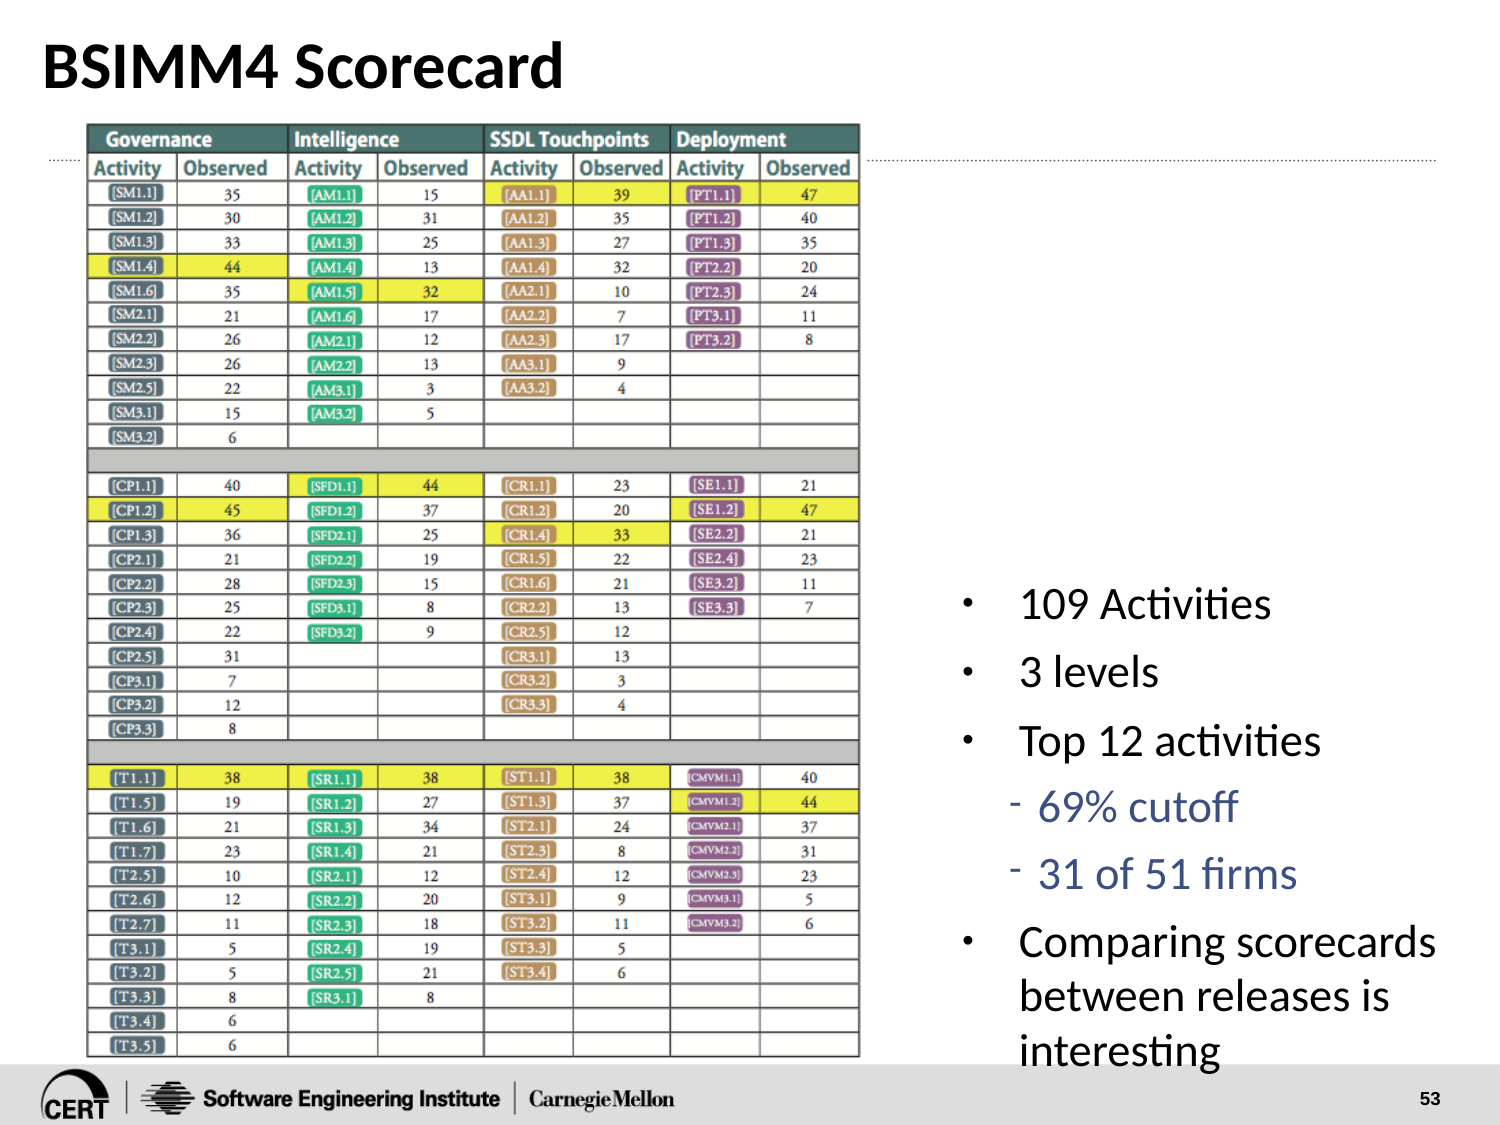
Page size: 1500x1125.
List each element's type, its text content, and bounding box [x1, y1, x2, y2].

picture [24, 1065, 688, 1125]
picture [81, 121, 865, 1063]
title BSIMM4 Scorecard [42, 37, 1434, 155]
list 109 Activities 3 levels Top 12 activities 69% cutoff 31 of 51 firms Comparing scorecards between releases is interesting [962, 575, 1500, 1082]
